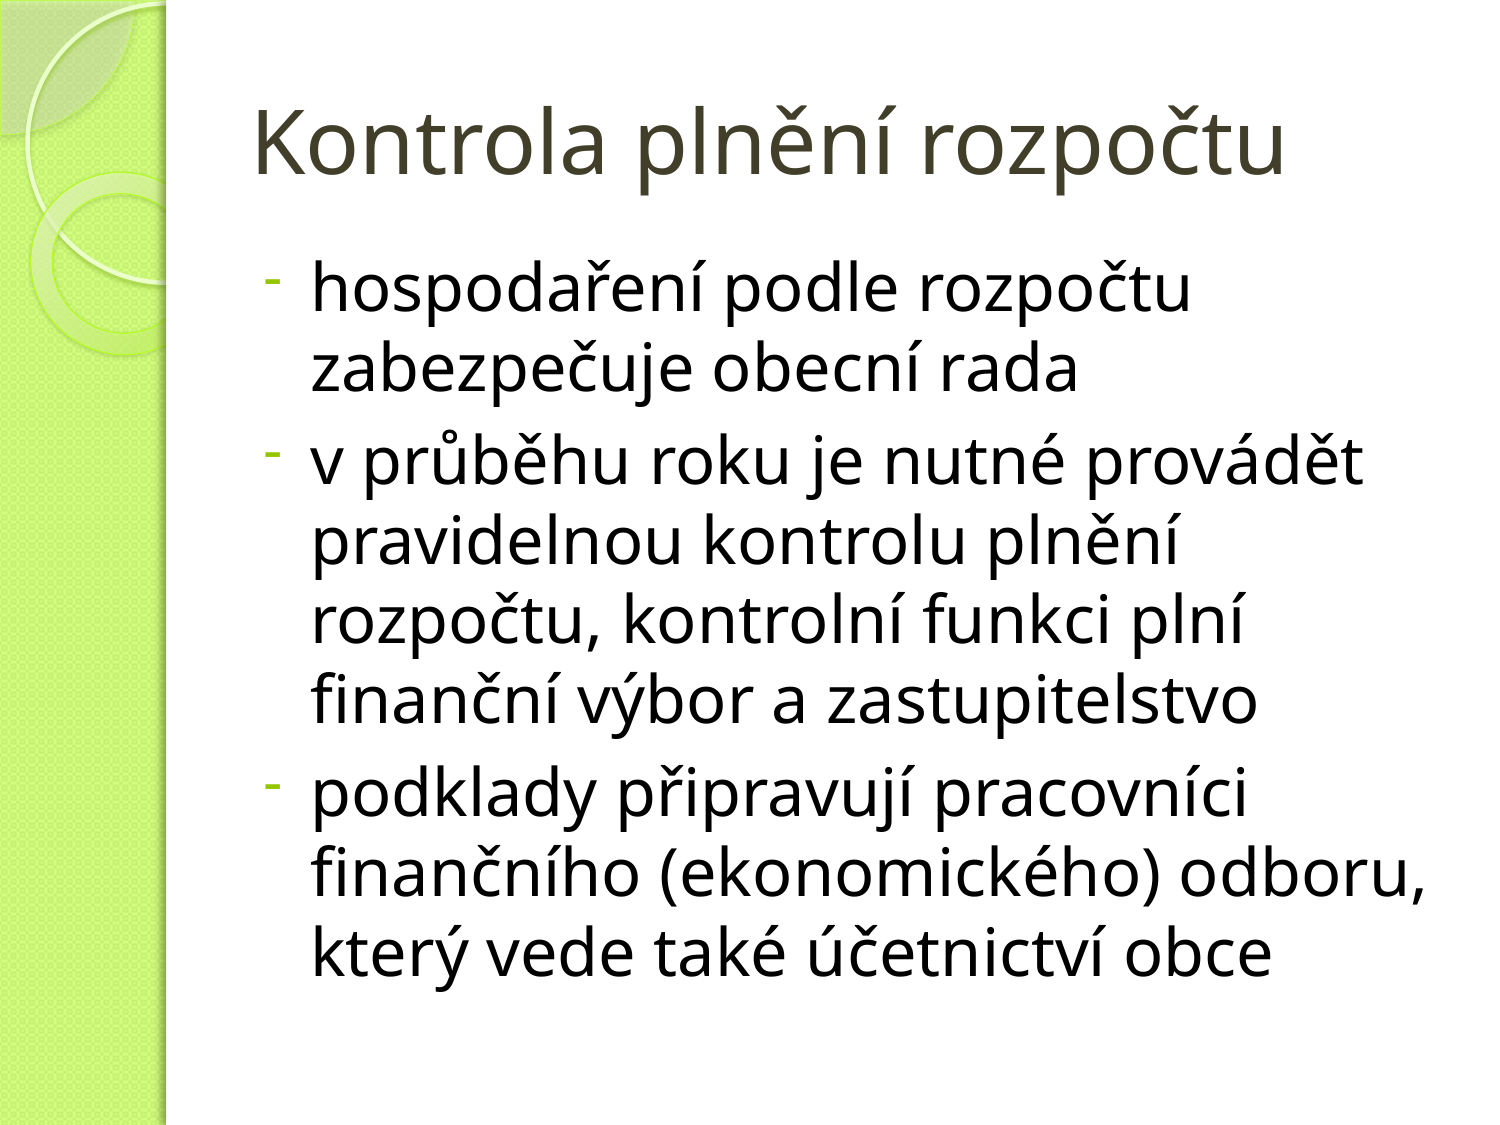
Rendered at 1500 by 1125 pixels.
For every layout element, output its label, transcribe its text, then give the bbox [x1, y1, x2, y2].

list hospodaření podle rozpočtu zabezpečuje obecní rada v průběhu roku je nutné provádět pravidelnou kontrolu plnění rozpočtu, kontrolní funkci plní finanční výbor a zastupitelstvo podklady připravují pracovníci finančního (ekonomického) odboru, který vede také účetnictví obce [235, 237, 1466, 1025]
title Kontrola plnění rozpočtu [235, 45, 1466, 233]
